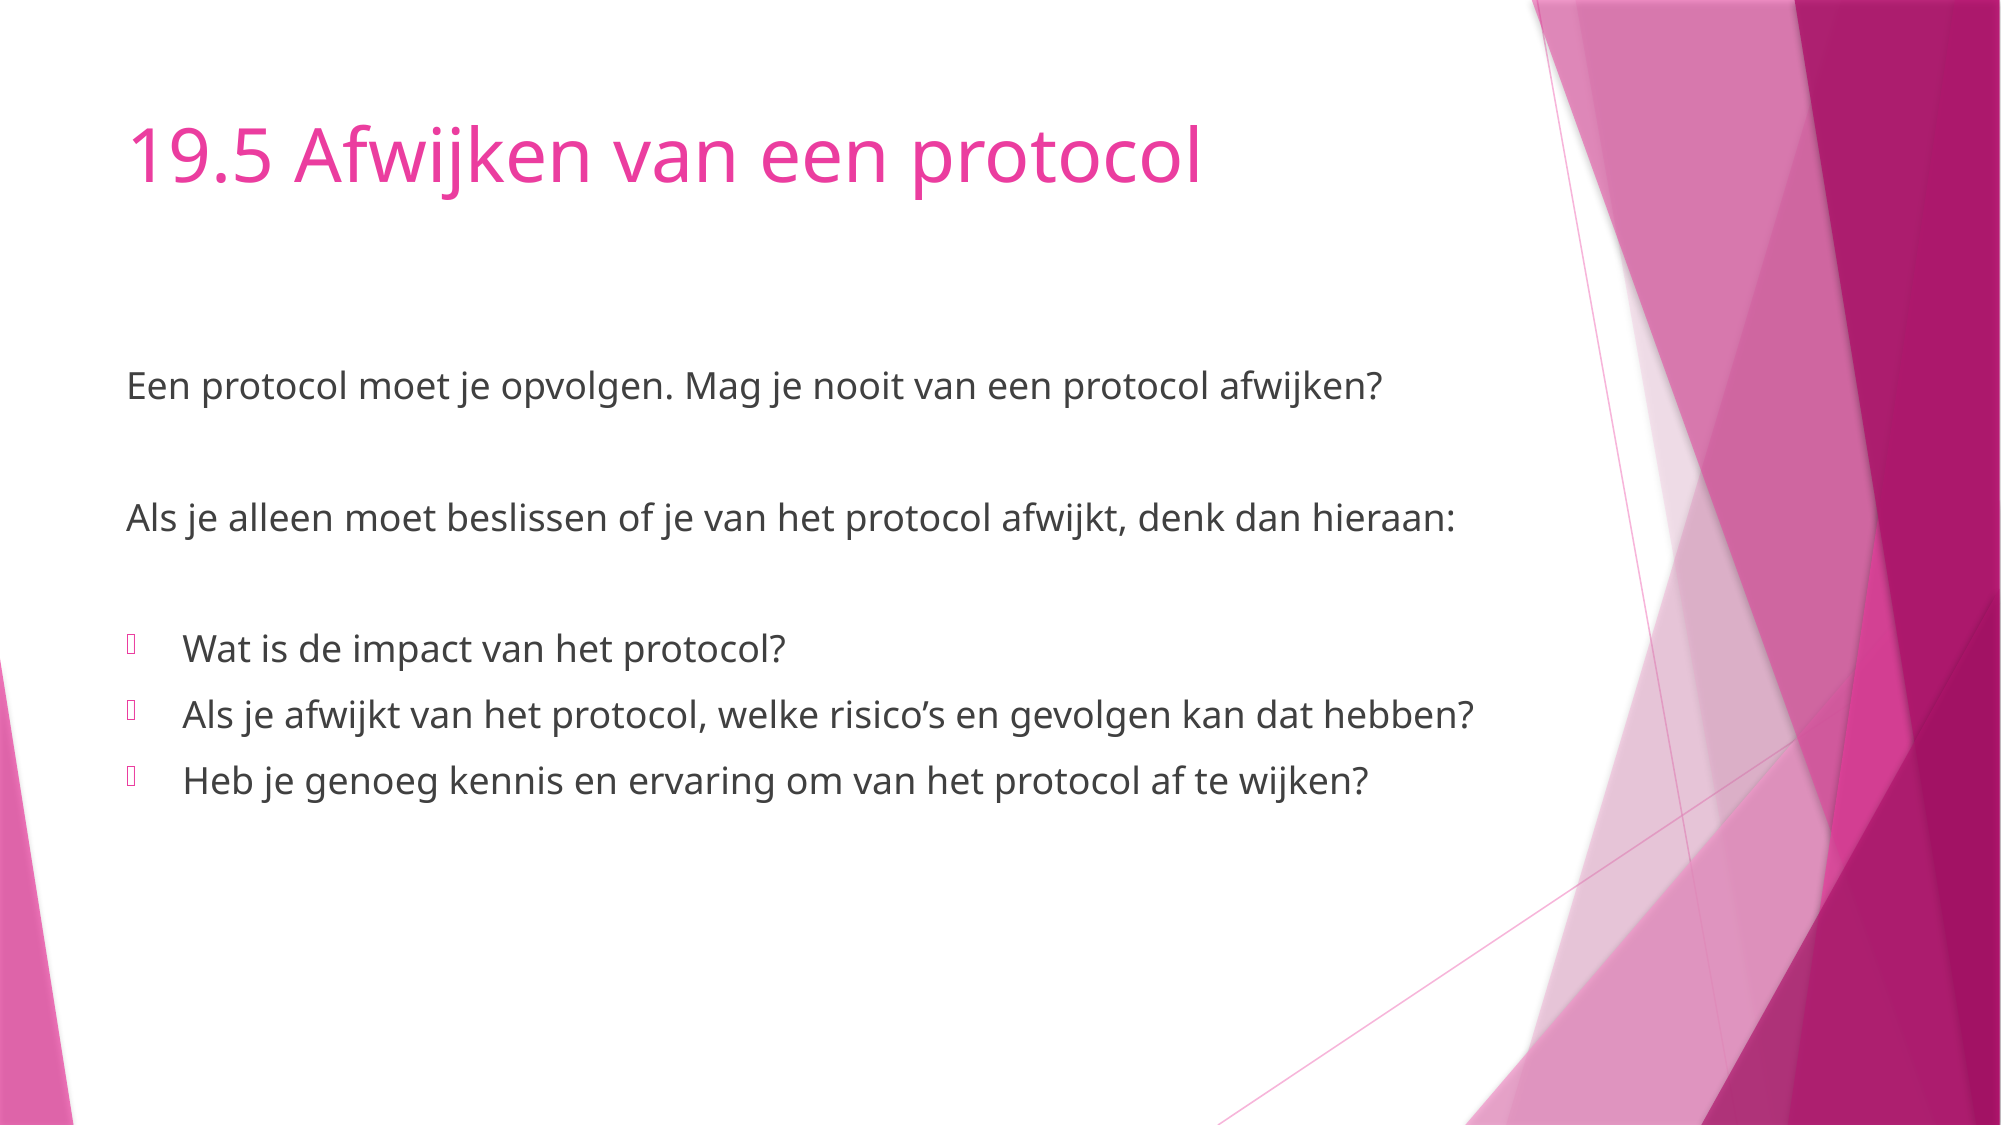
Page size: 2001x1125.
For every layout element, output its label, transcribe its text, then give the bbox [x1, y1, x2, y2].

title 19.5 Afwijken van een protocol [111, 99, 1522, 317]
list Een protocol moet je opvolgen. Mag je nooit van een protocol afwijken? Als je alleen moet beslissen of je van het protocol afwijkt, denk dan hieraan: Wat is de impact van het protocol? Als je afwijkt van het protocol, welke risico’s en gevolgen kan dat hebben? Heb je genoeg kennis en ervaring om van het protocol af te wijken? [111, 354, 1522, 992]
